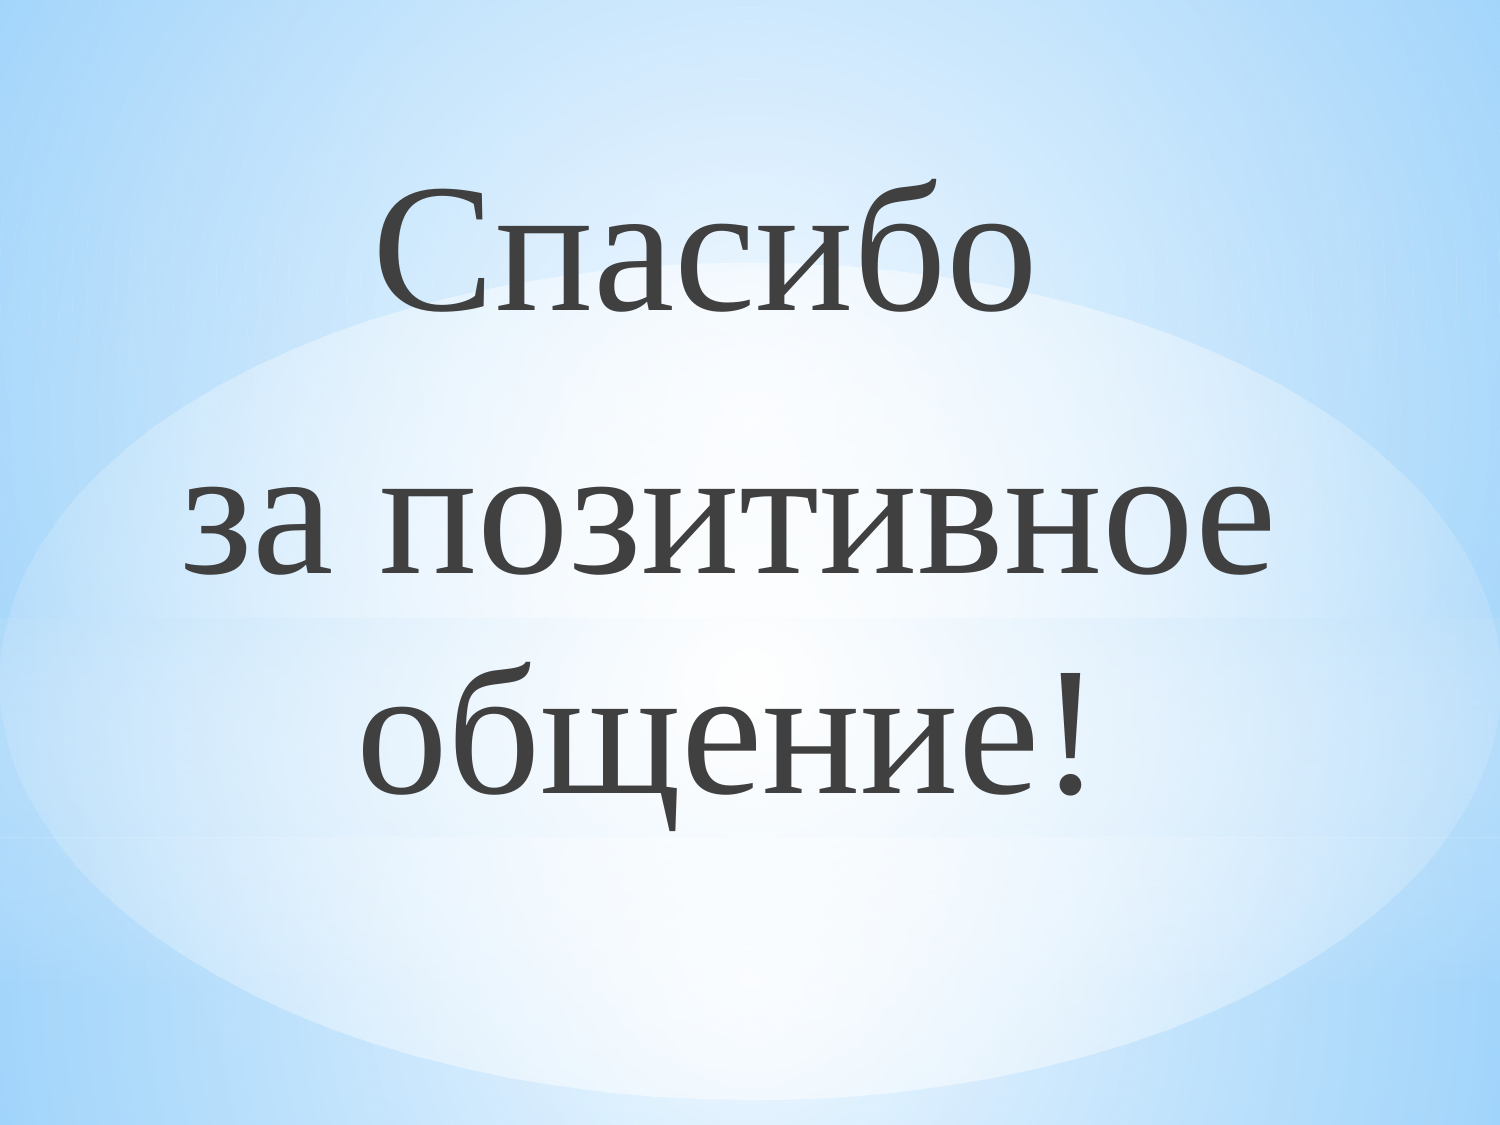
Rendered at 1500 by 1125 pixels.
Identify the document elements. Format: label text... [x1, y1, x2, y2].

list Спасибо за позитивное общение! [99, 120, 1350, 690]
